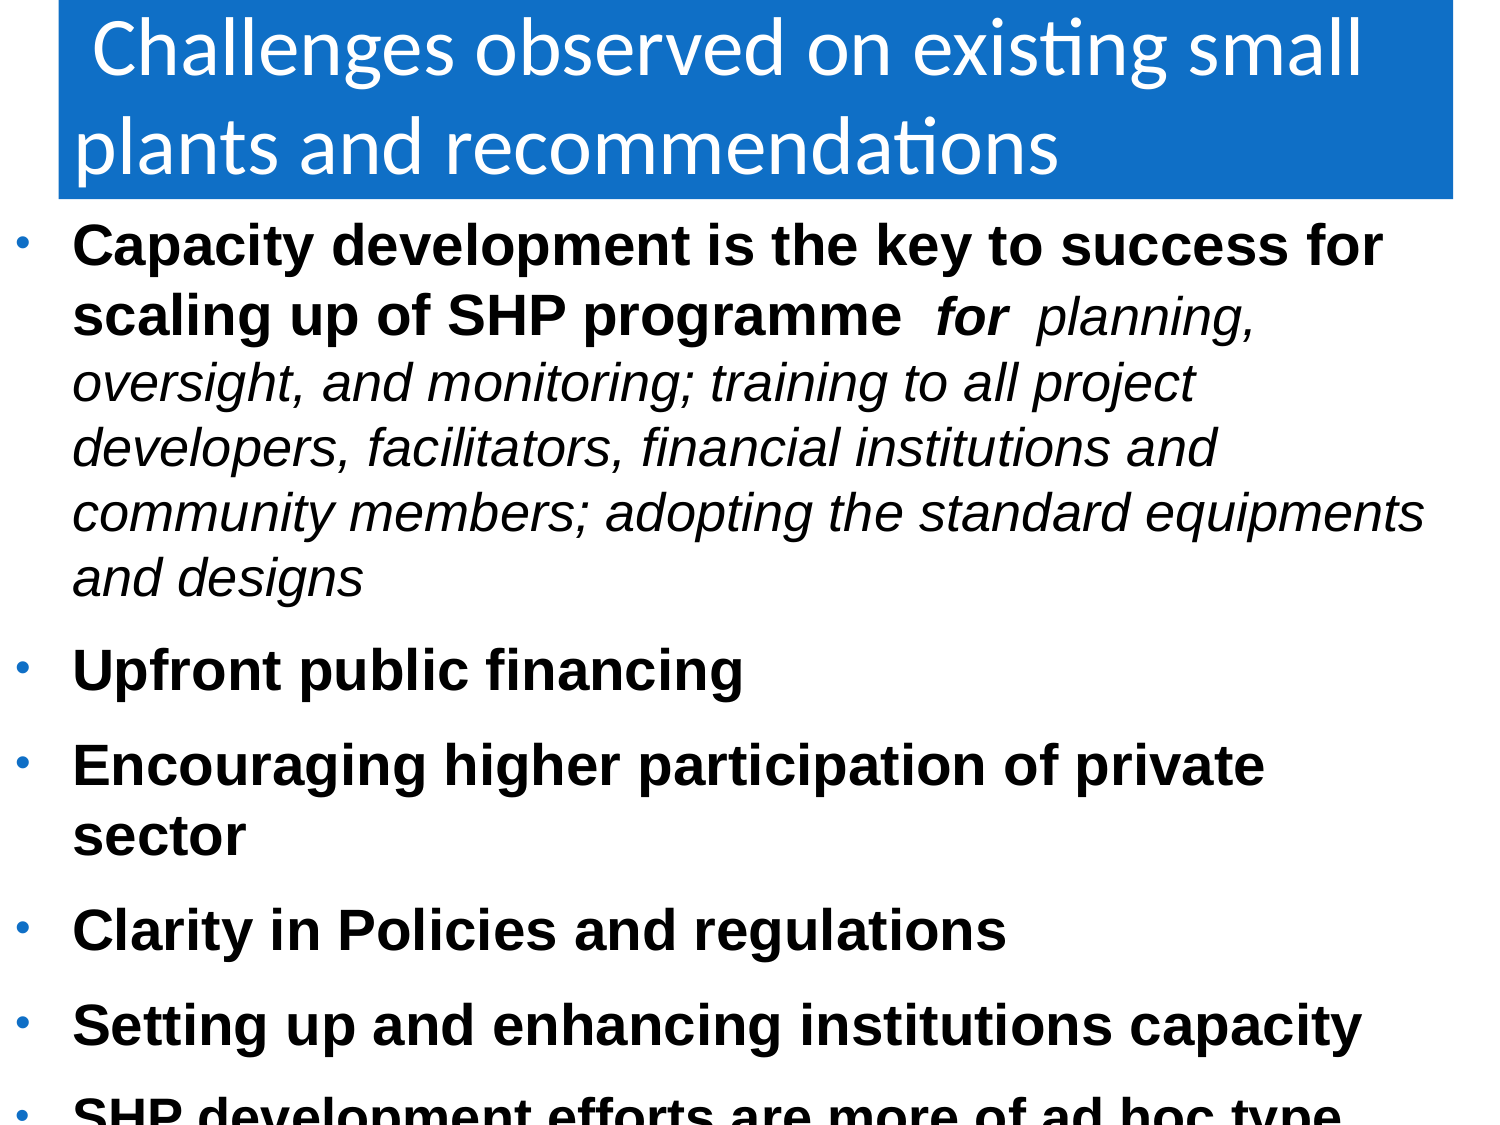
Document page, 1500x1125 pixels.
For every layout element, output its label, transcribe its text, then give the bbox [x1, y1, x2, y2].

list Capacity development is the key to success for scaling up of SHP programme for planning, oversight, and monitoring; training to all project developers, facilitators, financial institutions and community members; adopting the standard equipments and designs Upfront public financing Encouraging higher participation of private sector Clarity in Policies and regulations Setting up and enhancing institutions capacity SHP development efforts are more of ad hoc type (lack of experience sharing, absence of business objectives) [0, 199, 1466, 1125]
title Challenges observed on existing small plants and recommendations [58, 0, 1454, 199]
